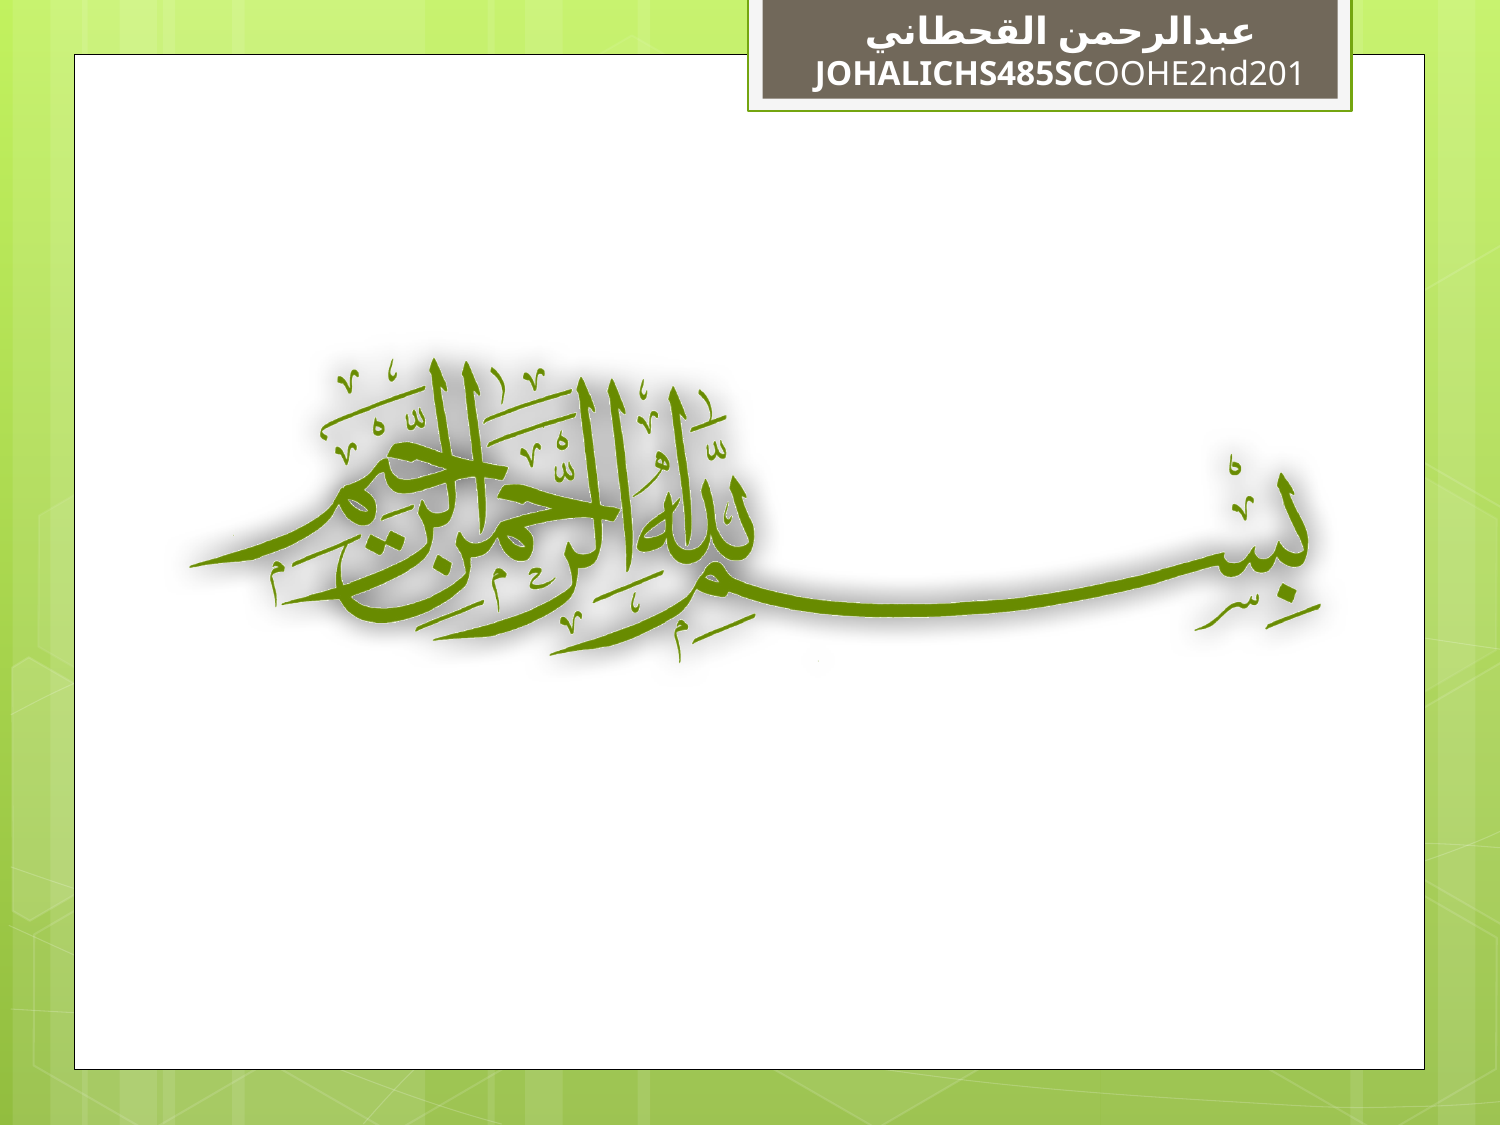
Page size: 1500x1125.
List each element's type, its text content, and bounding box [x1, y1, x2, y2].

picture [155, 316, 1354, 704]
text_box عبدالرحمن القحطاني JOHALICHS485SCOOHE2nd201 [761, 0, 1360, 100]
